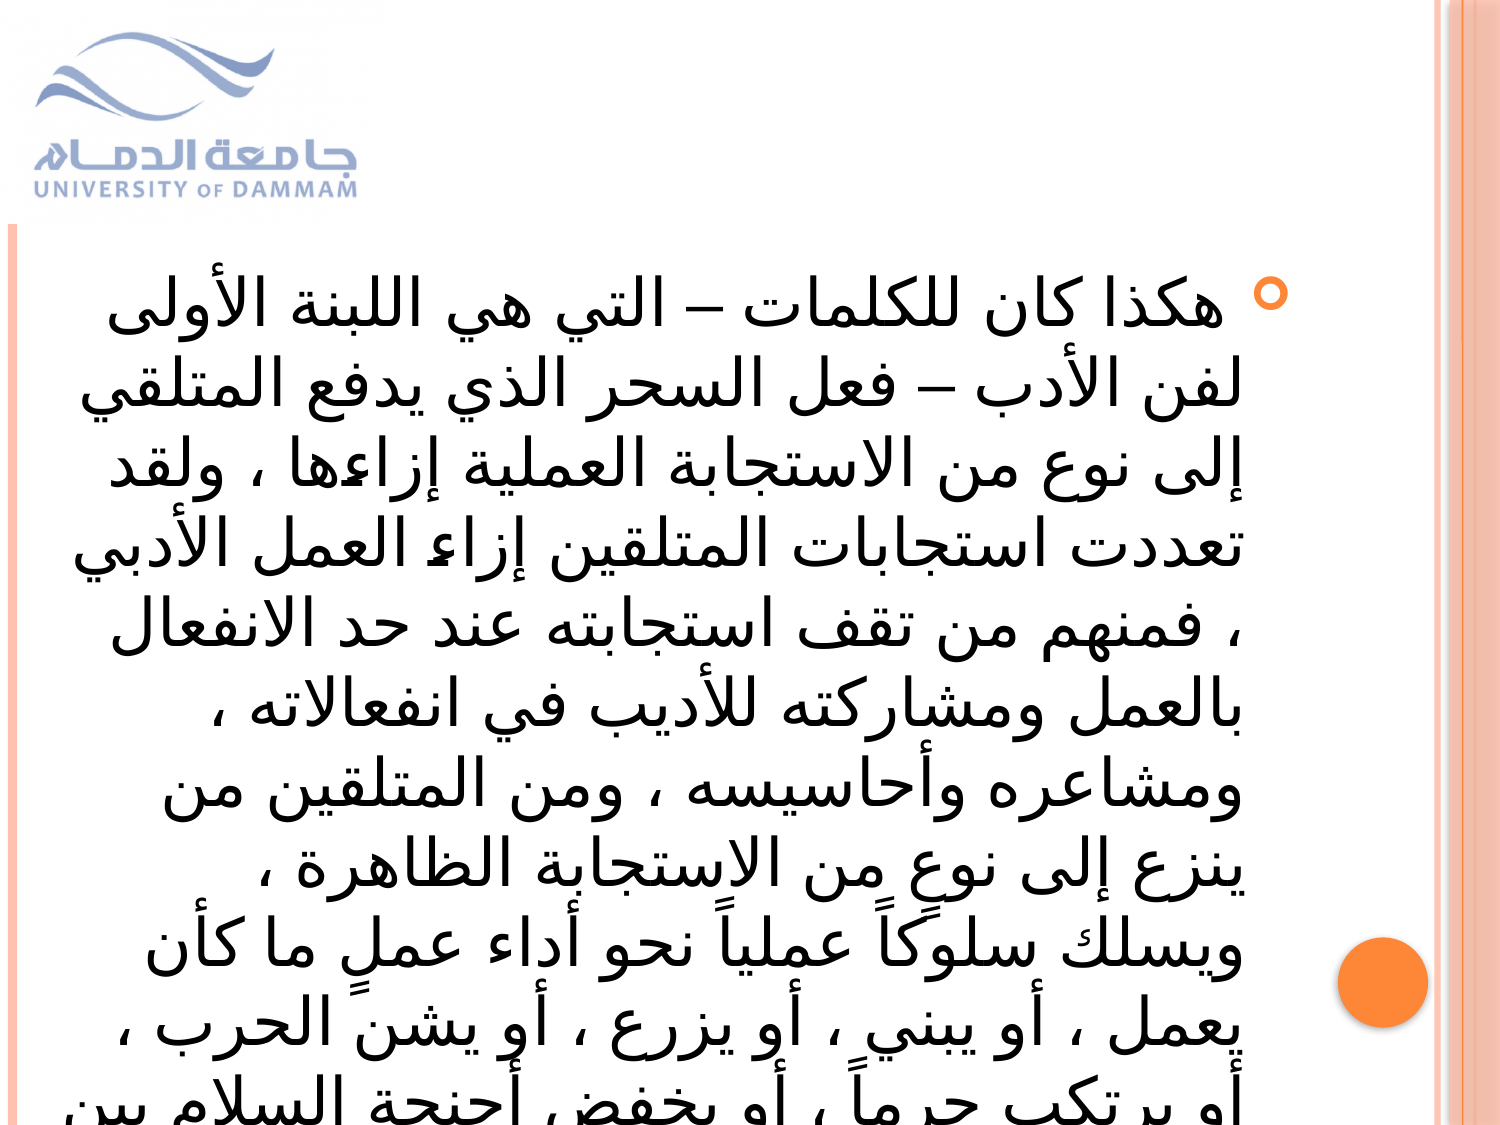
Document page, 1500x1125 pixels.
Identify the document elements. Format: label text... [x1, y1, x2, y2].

picture [0, 0, 385, 225]
list هكذا كان للكلمات – التي هي اللبنة الأولى لفن الأدب – فعل السحر الذي يدفع المتلقي إلى نوع من الاستجابة العملية إزاءها ، ولقد تعددت استجابات المتلقين إزاء العمل الأدبي ، فمنهم من تقف استجابته عند حد الانفعال بالعمل ومشاركته للأديب في انفعالاته ، ومشاعره وأحاسيسه ، ومن المتلقين من ينزع إلى نوعٍ من الاستجابة الظاهرة ، ويسلك سلوكاً عملياً نحو أداء عملٍ ما كأن يعمل ، أو يبني ، أو يزرع ، أو يشن الحرب ، أو يرتكب جرماً ، أو يخفض أجنحة السلام بين الأفراد أو الشعوب . إلى غير ذلك من مظاهر تُرى وتشاهد . [40, 251, 1307, 1125]
